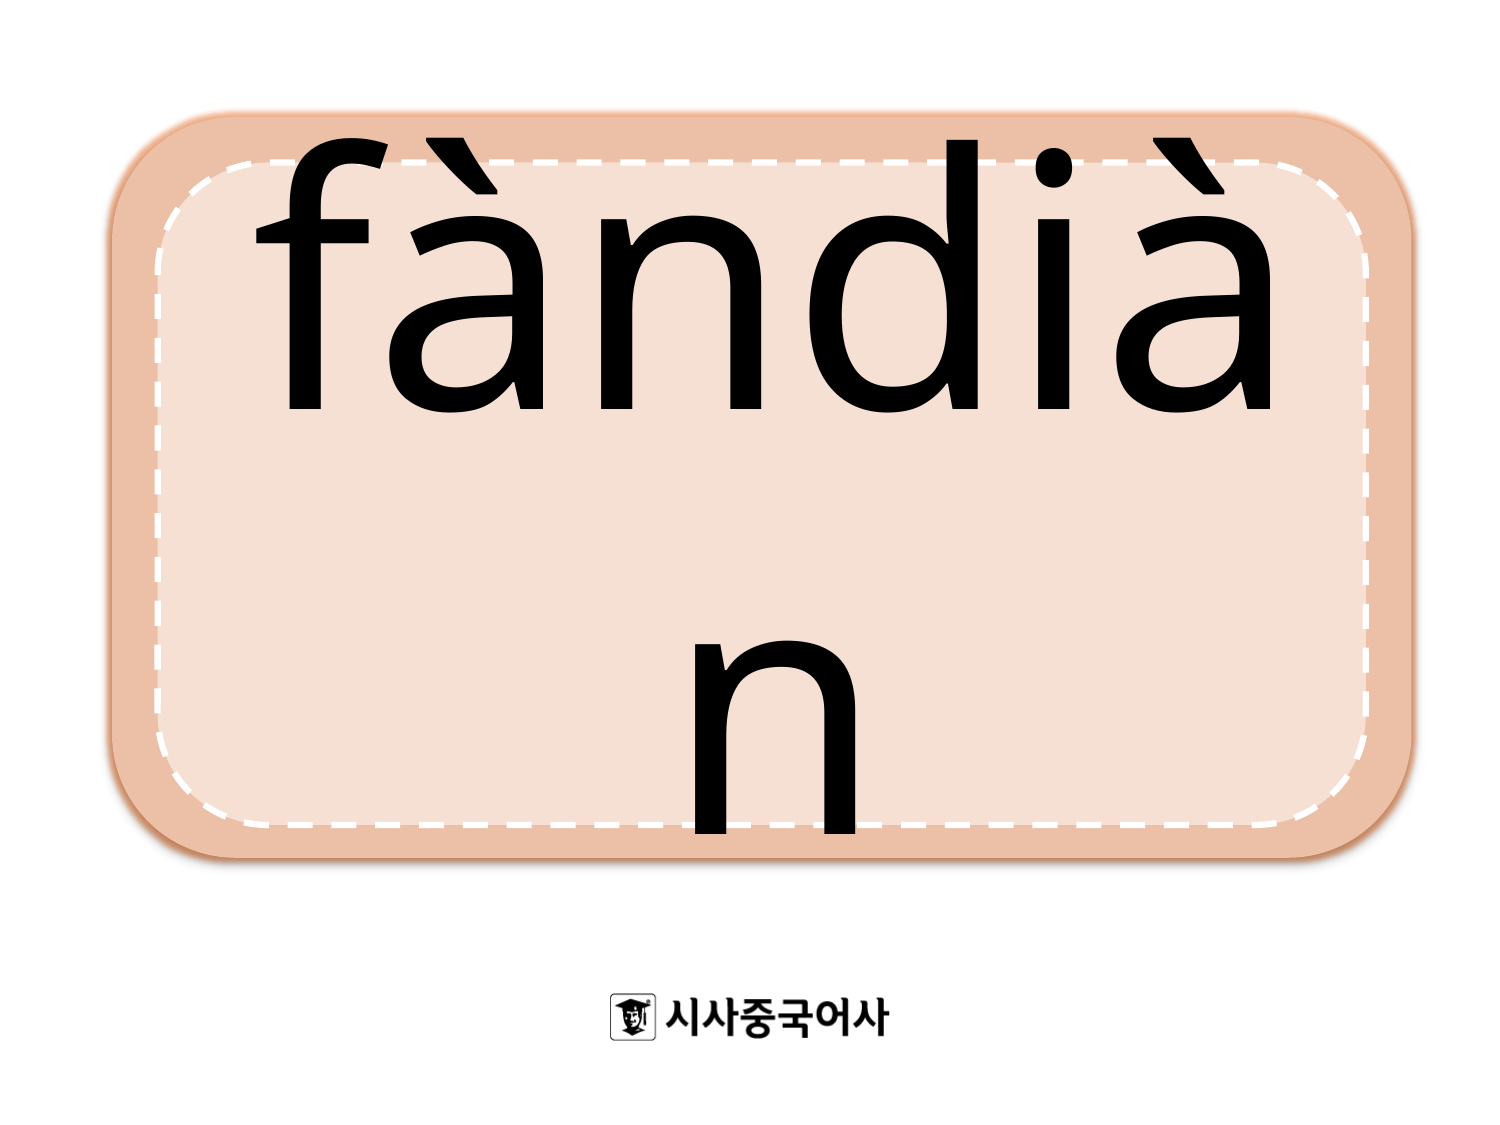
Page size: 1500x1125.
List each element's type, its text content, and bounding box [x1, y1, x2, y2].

picture [602, 987, 898, 1047]
text_box fàndiàn [171, 149, 1380, 812]
